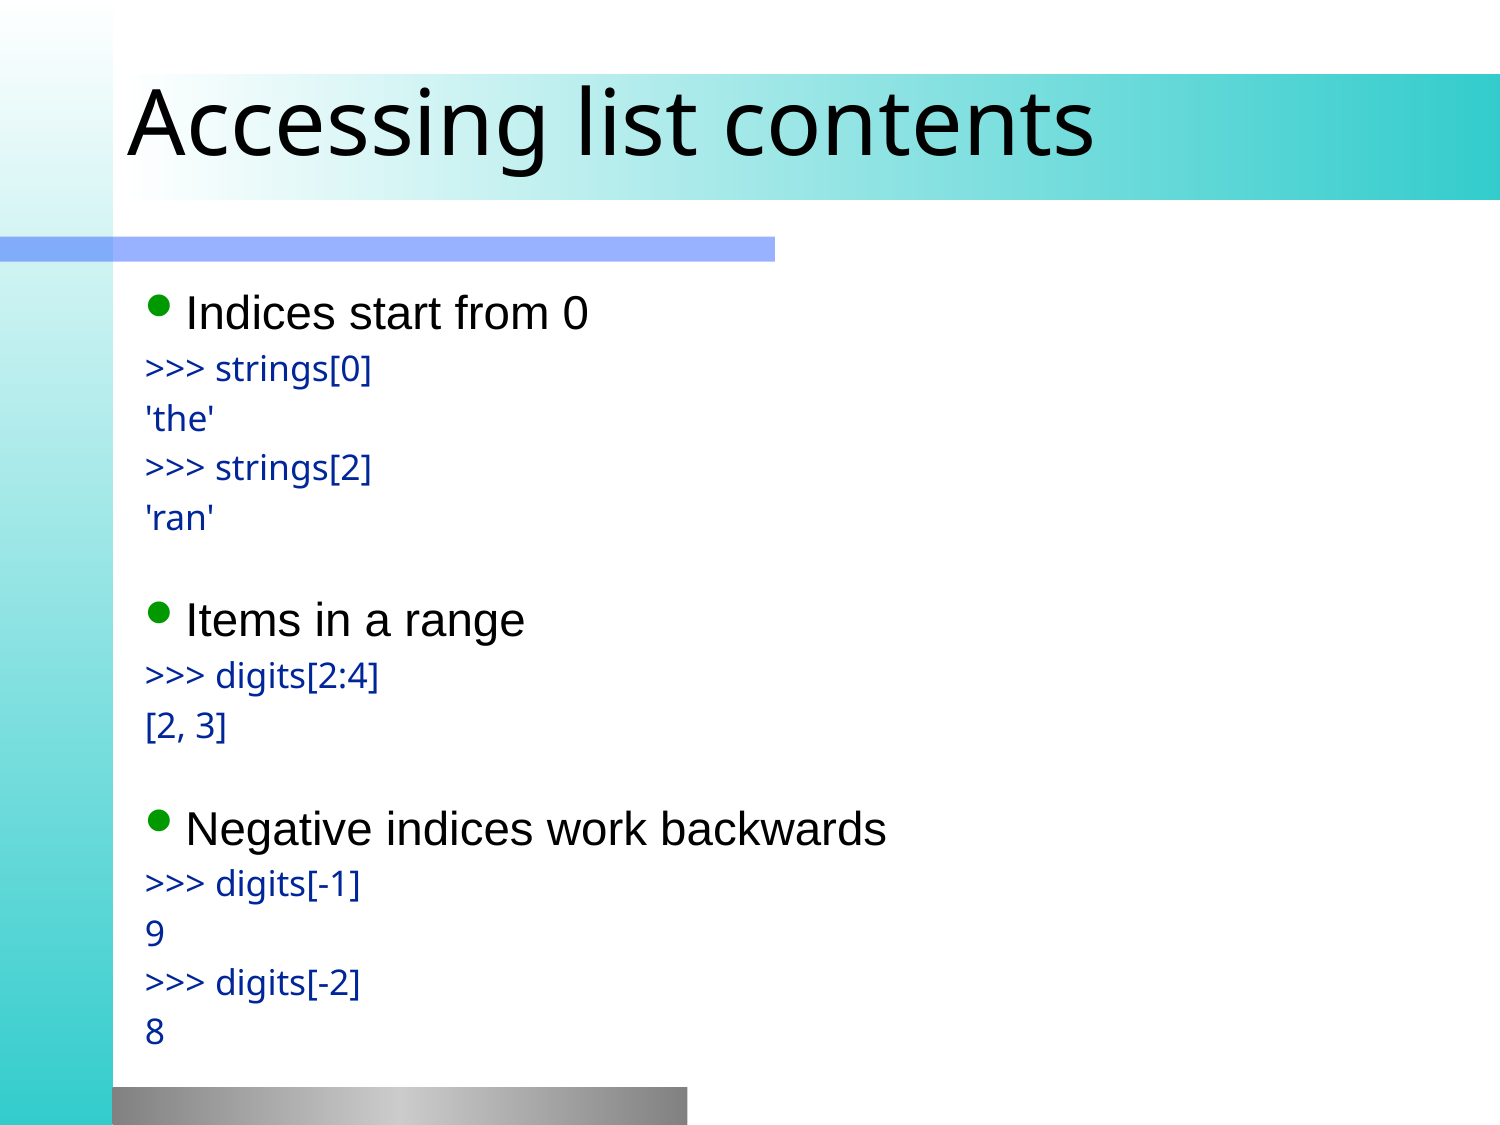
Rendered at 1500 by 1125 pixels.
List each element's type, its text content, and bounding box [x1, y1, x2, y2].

title Accessing list contents [112, 24, 1426, 213]
list Indices start from 0 >>> strings[0] 'the' >>> strings[2] 'ran' Items in a range >>> digits[2:4] [2, 3] Negative indices work backwards >>> digits[-1] 9 >>> digits[-2] 8 [112, 274, 1476, 1063]
